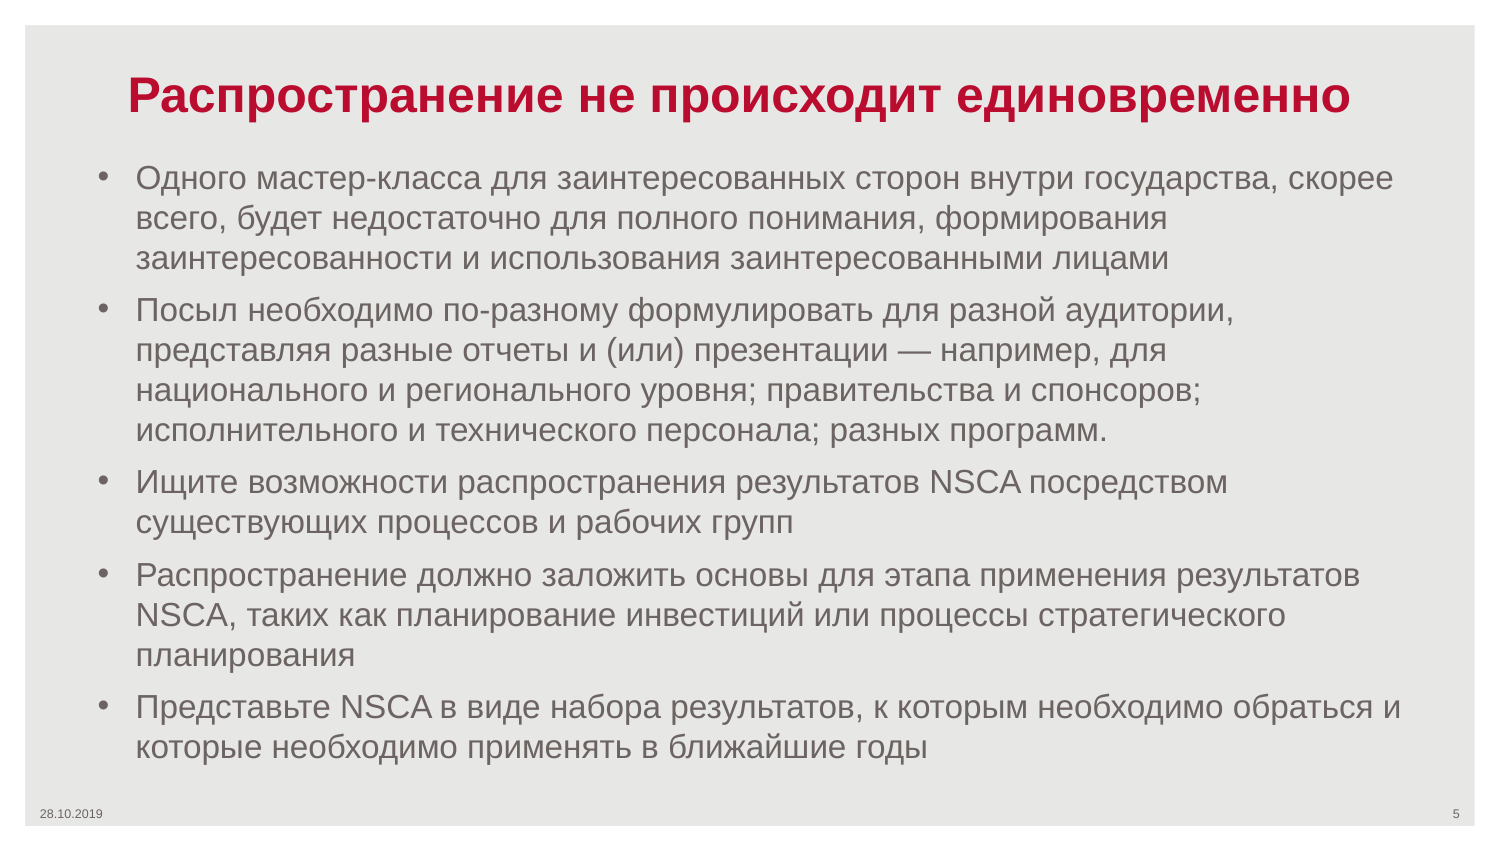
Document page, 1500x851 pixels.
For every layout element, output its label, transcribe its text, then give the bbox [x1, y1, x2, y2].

footer [512, 559, 988, 851]
title Распространение не происходит единовременно [112, 0, 1388, 130]
list Одного мастер-класса для заинтересованных сторон внутри государства, скорее всего, будет недостаточно для полного понимания, формирования заинтересованности и использования заинтересованными лицами Посыл необходимо по-разному формулировать для разной аудитории, представляя разные отчеты и (или) презентации — например, для национального и регионального уровня; правительства и спонсоров; исполнительного и технического персонала; разных программ. Ищите возможности распространения результатов NSCA посредством существующих процессов и рабочих групп Распространение должно заложить основы для этапа применения результатов NSCA, таких как планирование инвестиций или процессы стратегического планирования Представьте NSCA в виде набора результатов, к которым необходимо обраться и которые необходимо применять в ближайшие годы [82, 148, 1421, 809]
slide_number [24, 559, 375, 851]
slide_number 5 [1125, 559, 1475, 851]
